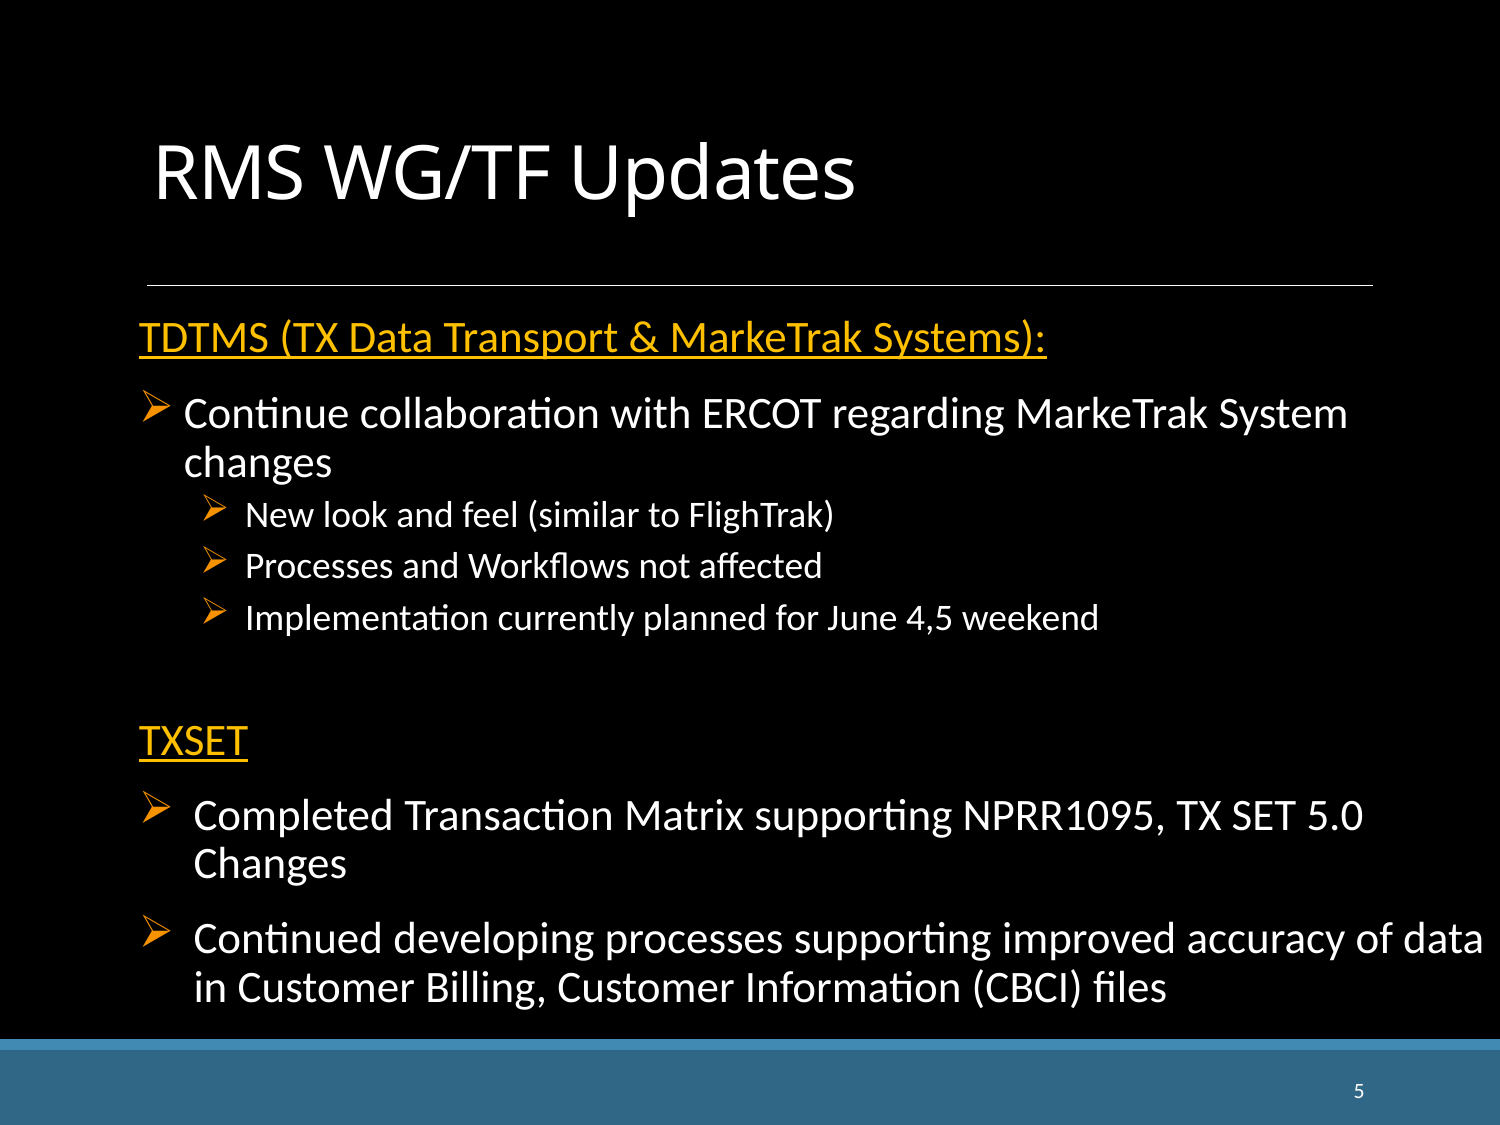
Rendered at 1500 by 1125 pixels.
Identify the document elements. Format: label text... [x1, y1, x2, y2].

slide_number 5 [1218, 1059, 1380, 1120]
text_box RMS WG/TF Updates [137, 99, 1375, 253]
list TDTMS (TX Data Transport & MarkeTrak Systems): Continue collaboration with ERCOT regarding MarkeTrak System changes New look and feel (similar to FlighTrak) Processes and Workflows not affected Implementation currently planned for June 4,5 weekend TXSET Completed Transaction Matrix supporting NPRR1095, TX SET 5.0 Changes Continued developing processes supporting improved accuracy of data in Customer Billing, Customer Information (CBCI) files [138, 299, 1489, 1025]
